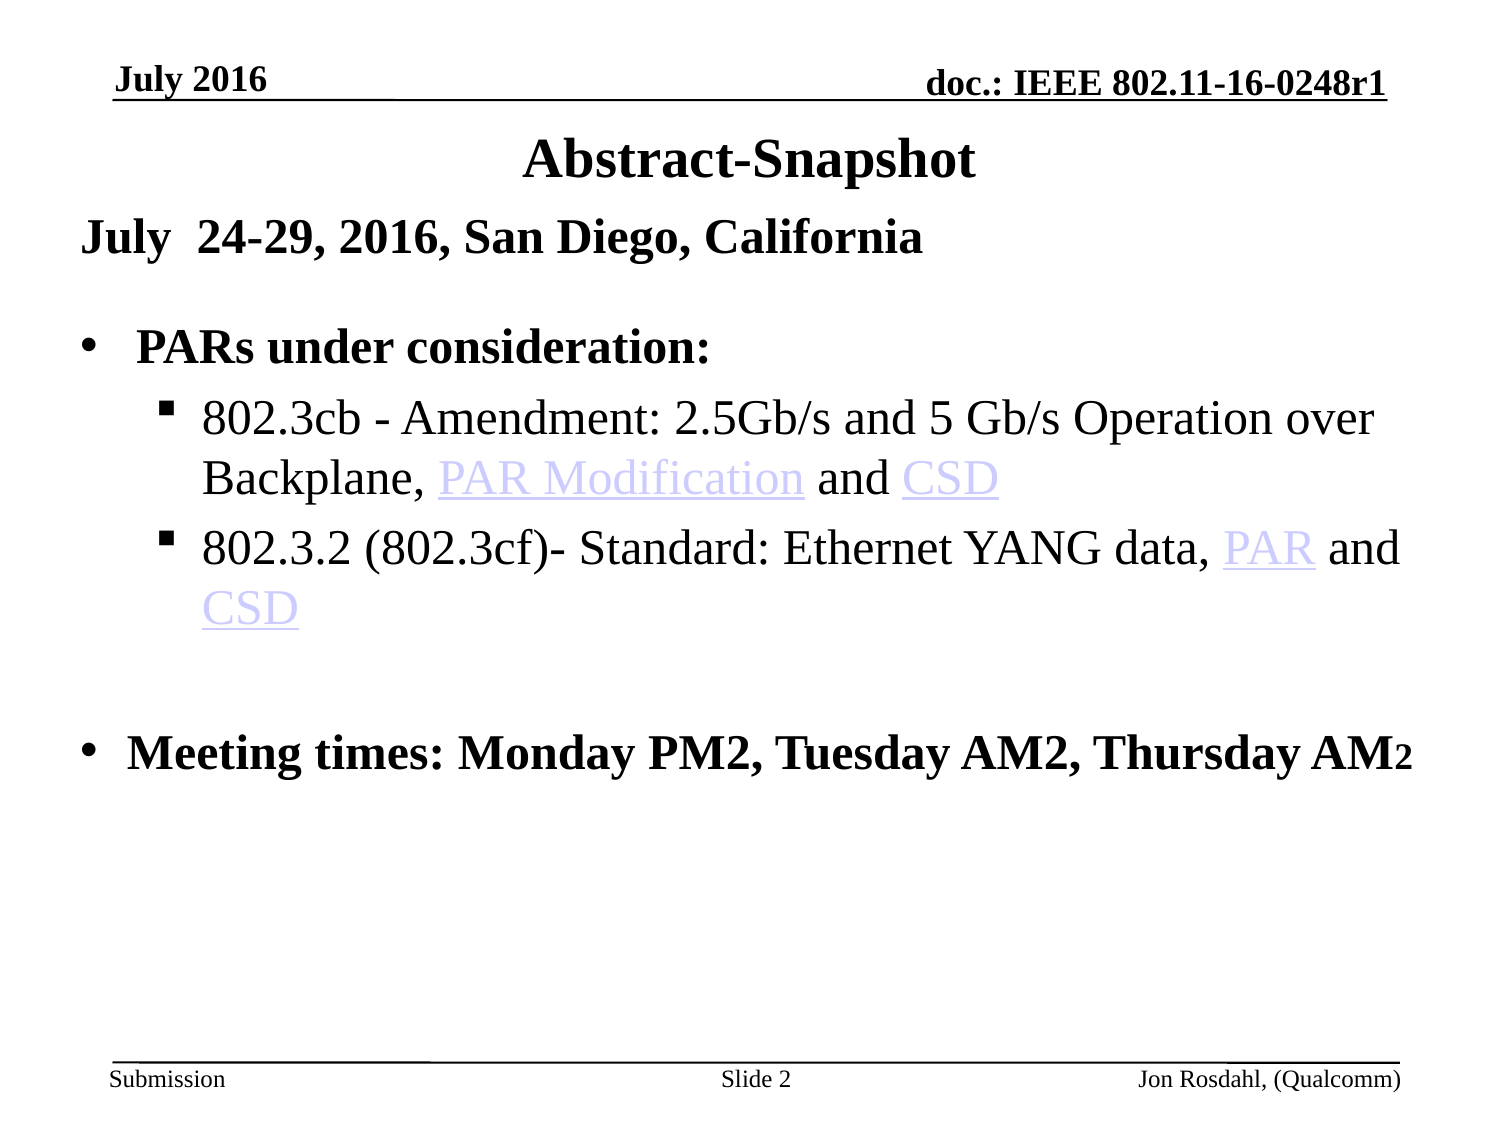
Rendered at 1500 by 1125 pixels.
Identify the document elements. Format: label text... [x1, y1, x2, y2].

footer Jon Rosdahl, (Qualcomm) [902, 1061, 1402, 1093]
slide_number Slide 2 [712, 1061, 800, 1123]
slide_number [114, 54, 540, 100]
list July 24-29, 2016, San Diego, California PARs under consideration: 802.3cb - Amendment: 2.5Gb/s and 5 Gb/s Operation over Backplane, PAR Modification and CSD 802.3.2 (802.3cf)- Standard: Ethernet YANG data, PAR and CSD Meeting times: Monday PM2, Tuesday AM2, Thursday AM2 [64, 196, 1459, 1071]
title Abstract-Snapshot [112, 112, 1388, 196]
